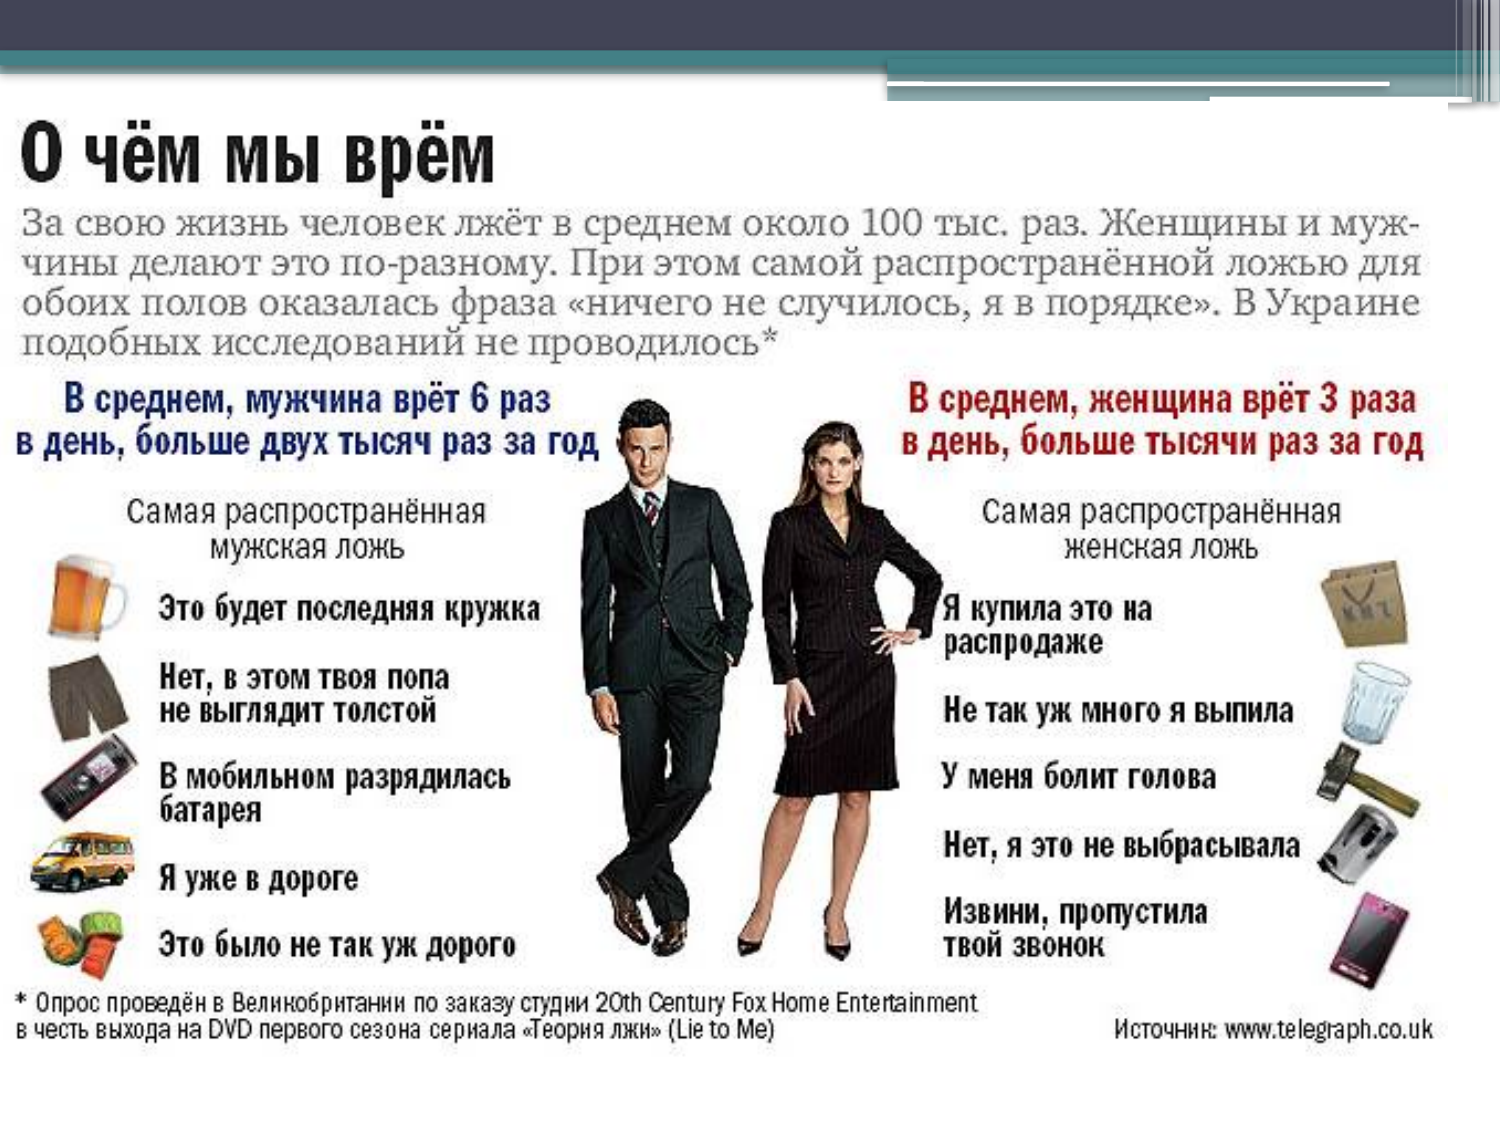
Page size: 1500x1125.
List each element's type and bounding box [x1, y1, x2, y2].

picture [0, 101, 1449, 1059]
